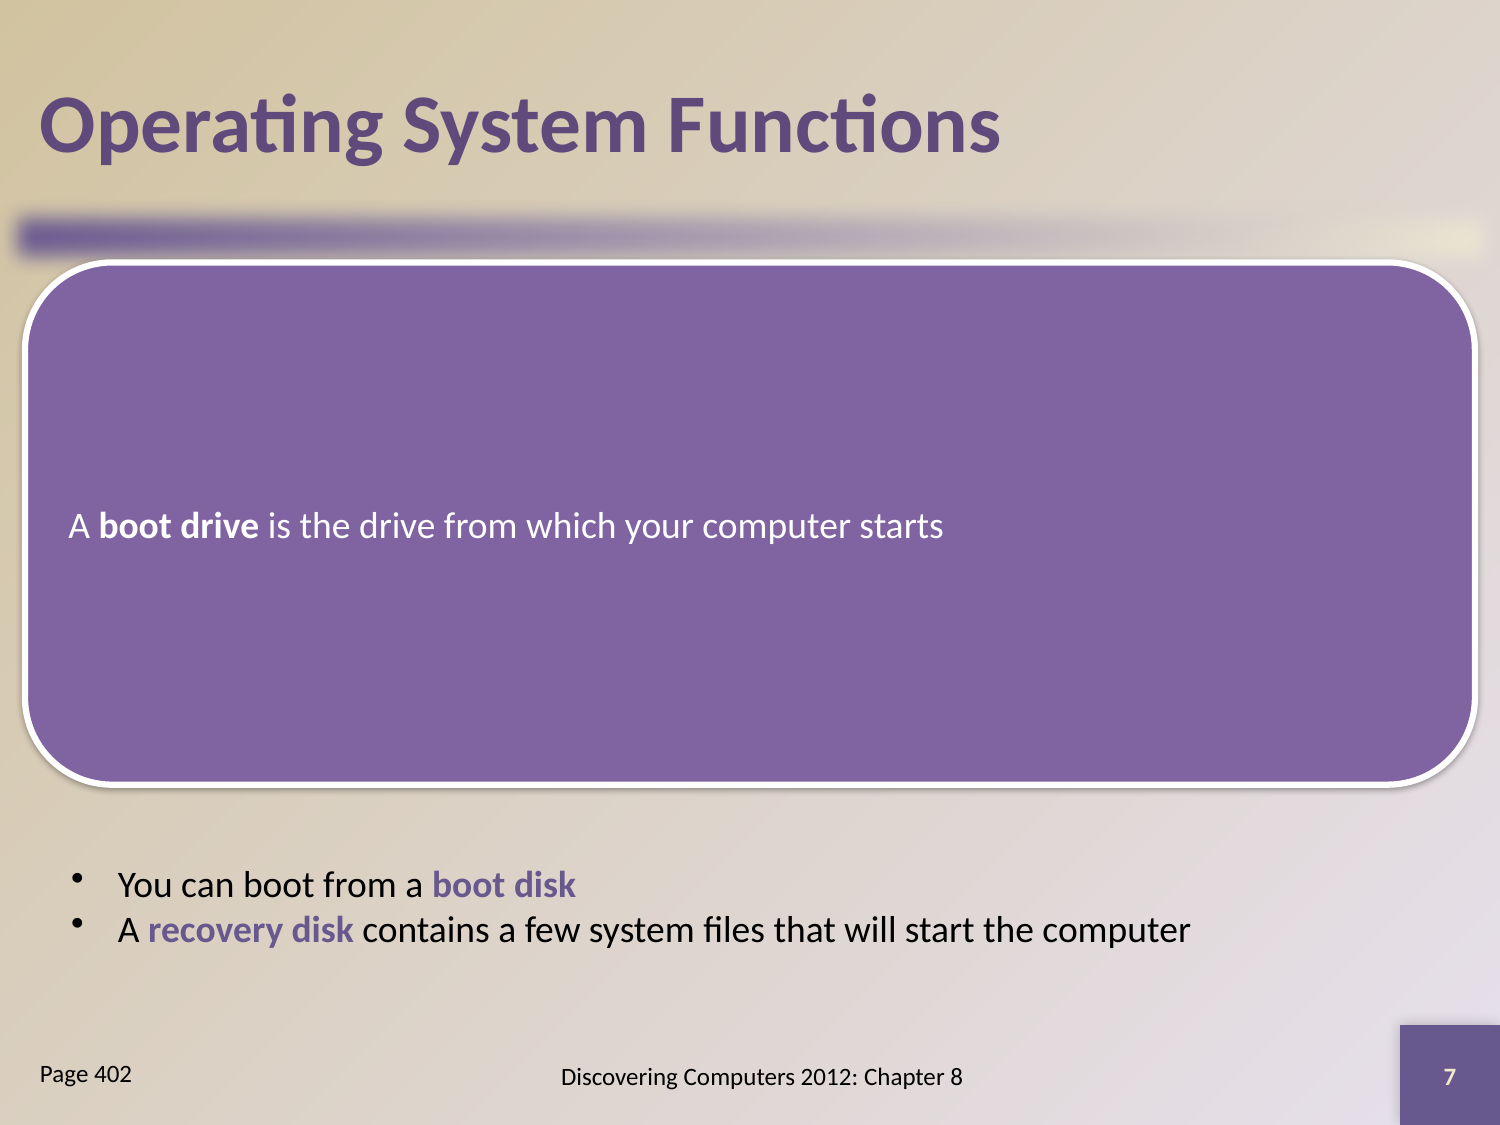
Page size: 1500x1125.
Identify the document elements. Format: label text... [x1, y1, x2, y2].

slide_number 7 [1400, 1025, 1500, 1125]
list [24, 262, 1476, 1026]
title Operating System Functions [24, 24, 1475, 213]
list Page 402 [24, 1050, 300, 1125]
footer Discovering Computers 2012: Chapter 8 [450, 1037, 1075, 1113]
